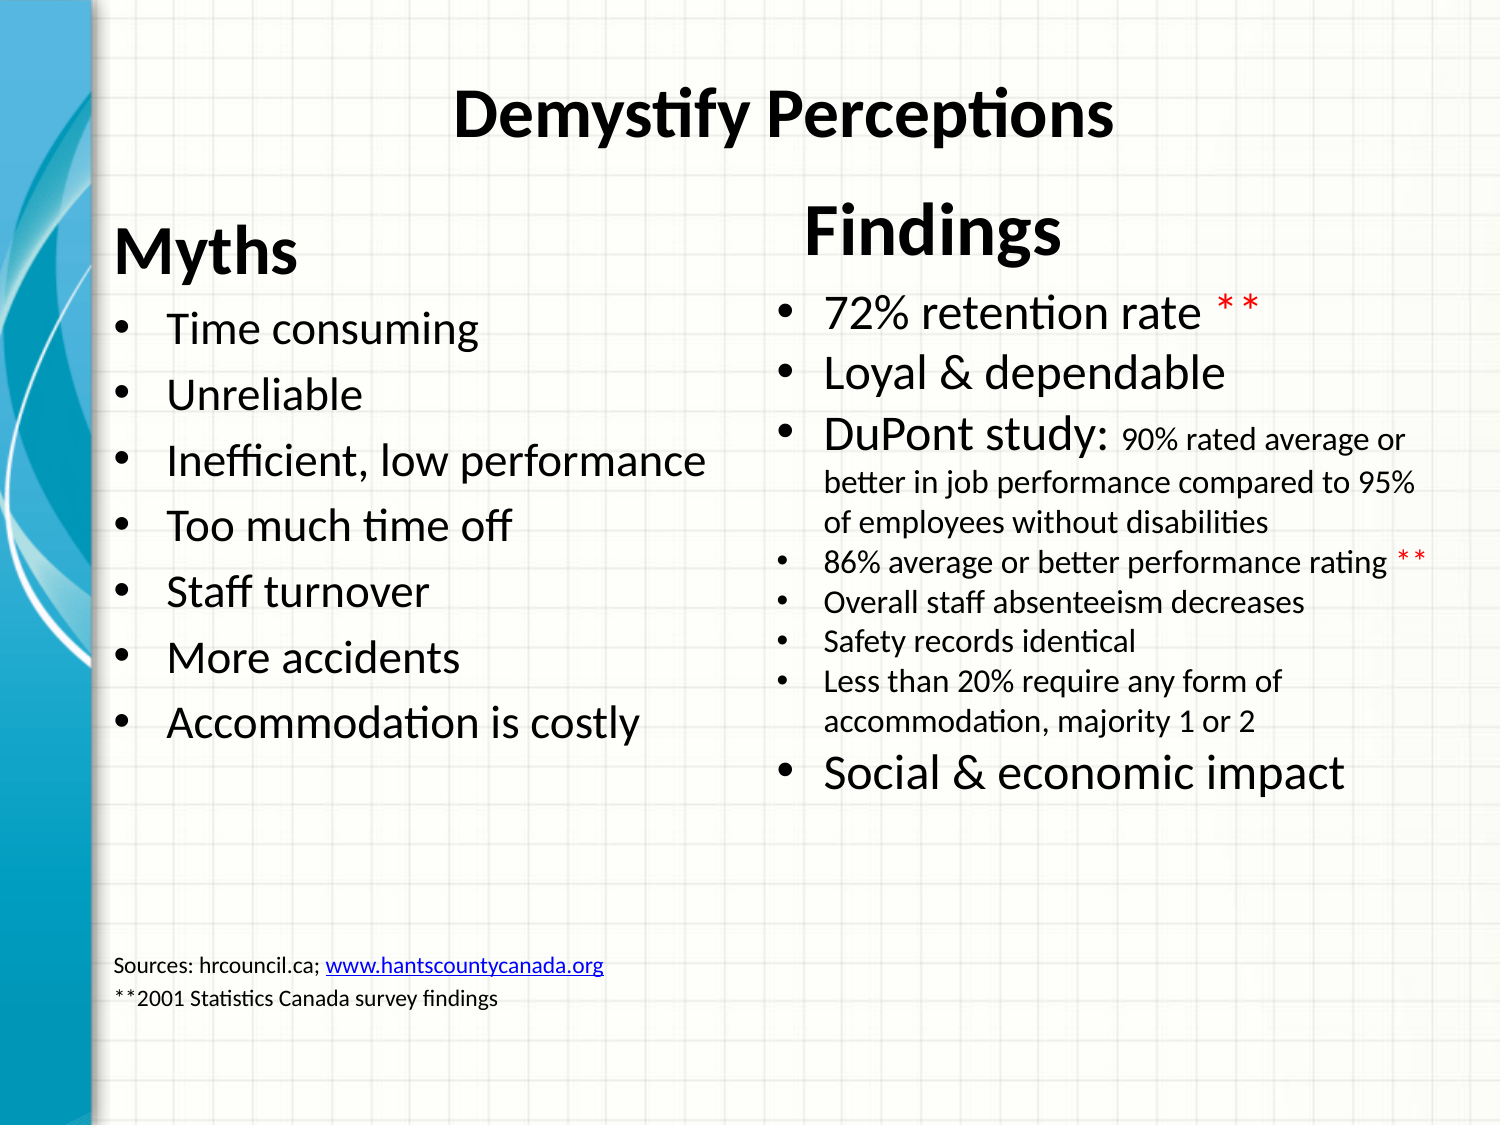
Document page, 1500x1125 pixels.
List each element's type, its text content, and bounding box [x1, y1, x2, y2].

picture [0, 0, 1500, 1125]
list Myths Time consuming Unreliable Inefficient, low performance Too much time off Staff turnover More accidents Accommodation is costly Sources: hrcouncil.ca; www.hantscountycanada.org **2001 Statistics Canada survey findings [98, 196, 774, 1022]
list Findings [789, 172, 1443, 272]
title Demystify Perceptions [112, 58, 1457, 246]
text_box 72% retention rate ** Loyal & dependable DuPont study: 90% rated average or better in job performance compared to 95% of employees without disabilities 86% average or better performance rating ** Overall staff absenteeism decreases Safety records identical Less than 20% require any form of accommodation, majority 1 or 2 Social & economic impact [761, 272, 1459, 987]
